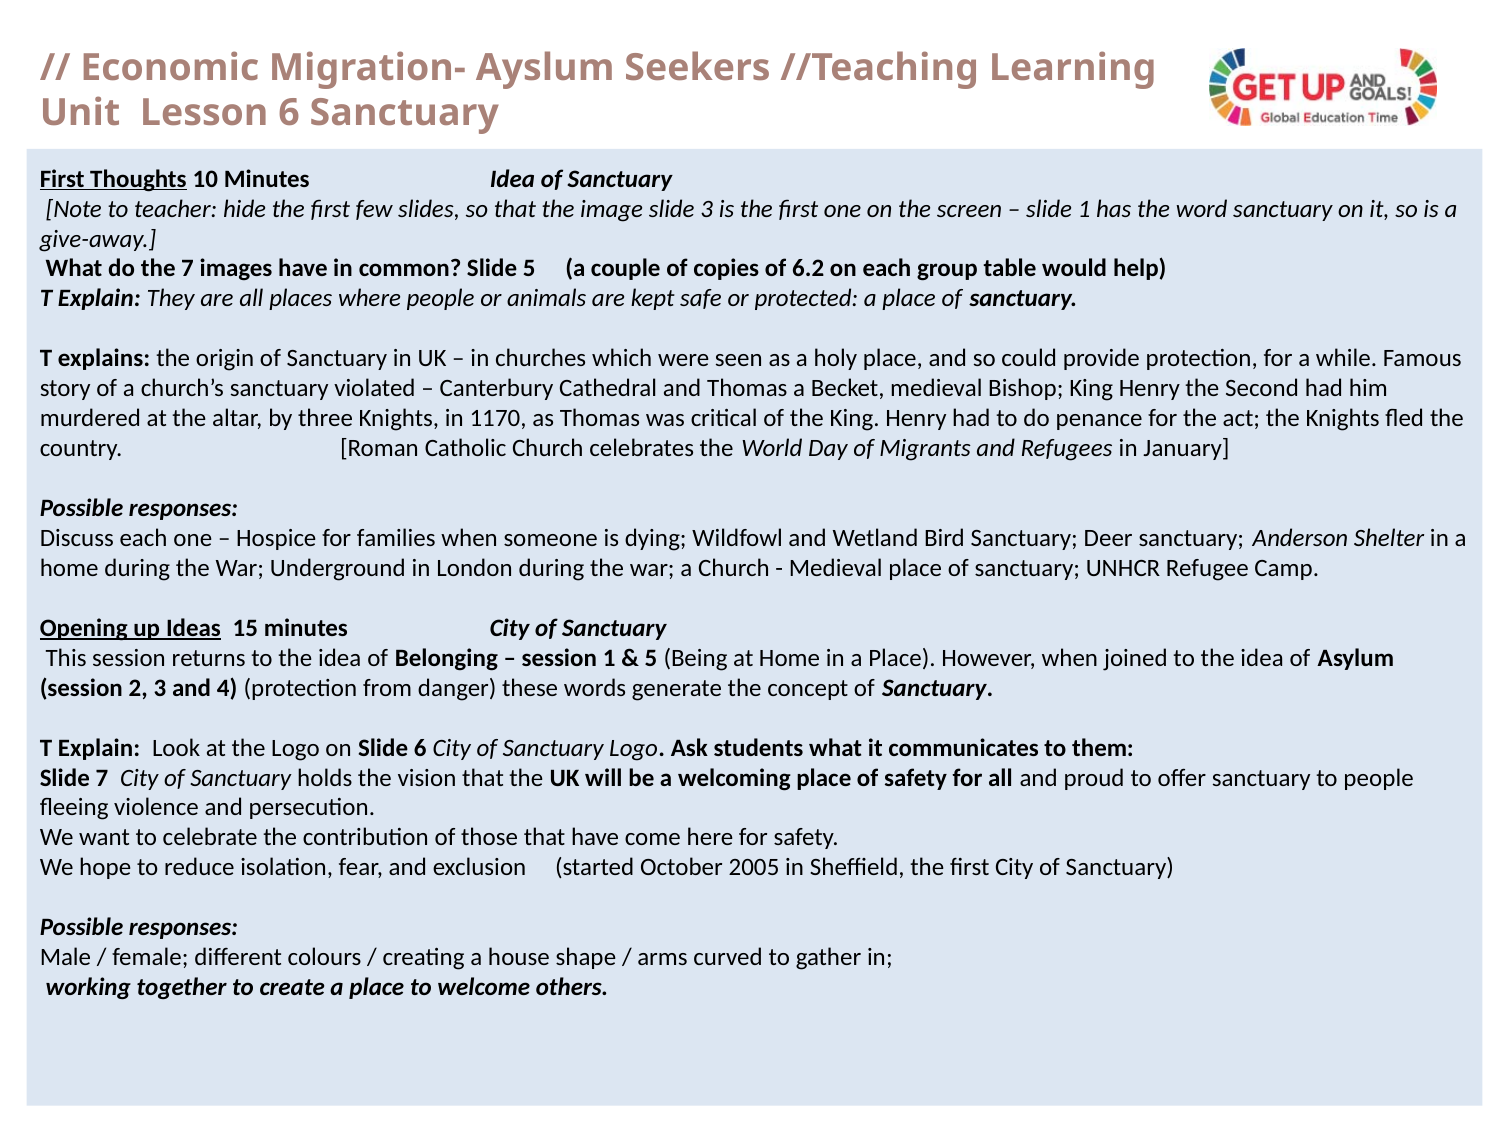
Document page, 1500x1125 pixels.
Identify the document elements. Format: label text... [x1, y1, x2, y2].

text_box [1086, 275, 1425, 371]
picture [1209, 47, 1437, 127]
text_box First Thoughts 10 Minutes Idea of Sanctuary [Note to teacher: hide the first few slides, so that the image slide 3 is the first one on the screen – slide 1 has the word sanctuary on it, so is a give-away.] What do the 7 images have in common? Slide 5 (a couple of copies of 6.2 on each group table would help) T Explain: They are all places where people or animals are kept safe or protected: a place of sanctuary. T explains: the origin of Sanctuary in UK – in churches which were seen as a holy place, and so could provide protection, for a while. Famous story of a church’s sanctuary violated – Canterbury Cathedral and Thomas a Becket, medieval Bishop; King Henry the Second had him murdered at the altar, by three Knights, in 1170, as Thomas was critical of the King. Henry had to do penance for the act; the Knights fled the country. [Roman Catholic Church celebrates the World Day of Migrants and Refugees in January] Possible responses: Discuss each one – Hospice for families when someone is dying; Wildfowl and Wetland Bird Sanctuary; Deer sanctuary; Anderson Shelter in a home during the War; Underground in London during the war; a Church - Medieval place of sanctuary; UNHCR Refugee Camp. Opening up Ideas 15 minutes City of Sanctuary This session returns to the idea of Belonging – session 1 & 5 (Being at Home in a Place). However, when joined to the idea of Asylum (session 2, 3 and 4) (protection from danger) these words generate the concept of Sanctuary. T Explain: Look at the Logo on Slide 6 City of Sanctuary Logo. Ask students what it communicates to them: Slide 7 City of Sanctuary holds the vision that the UK will be a welcoming place of safety for all and proud to offer sanctuary to people fleeing violence and persecution. We want to celebrate the contribution of those that have come here for safety. We hope to reduce isolation, fear, and exclusion (started October 2005 in Sheffield, the first City of Sanctuary) Possible responses: Male / female; different colours / creating a house shape / arms curved to gather in; working together to create a place to welcome others. [26, 148, 1483, 1106]
text_box // Economic Migration- Ayslum Seekers //Teaching Learning Unit Lesson 6 Sanctuary [26, 30, 1188, 126]
